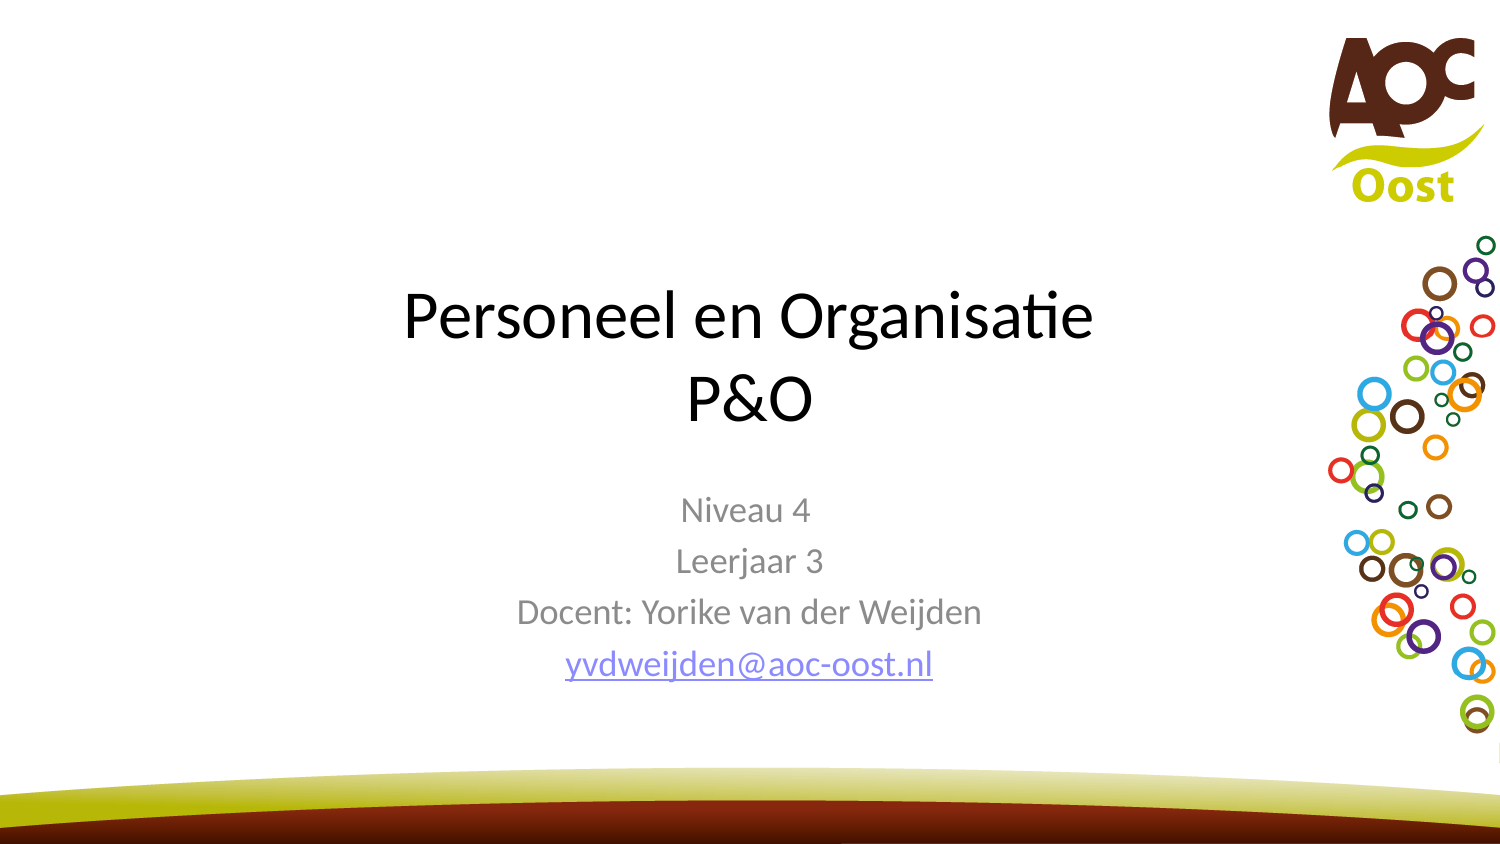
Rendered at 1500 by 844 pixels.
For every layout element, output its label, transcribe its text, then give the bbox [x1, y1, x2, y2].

picture [0, 0, 1500, 844]
title Personeel en Organisatie P&O [112, 262, 1388, 443]
subtitle Niveau 4 Leerjaar 3 Docent: Yorike van der Weijden yvdweijden@aoc-oost.nl [225, 478, 1275, 694]
